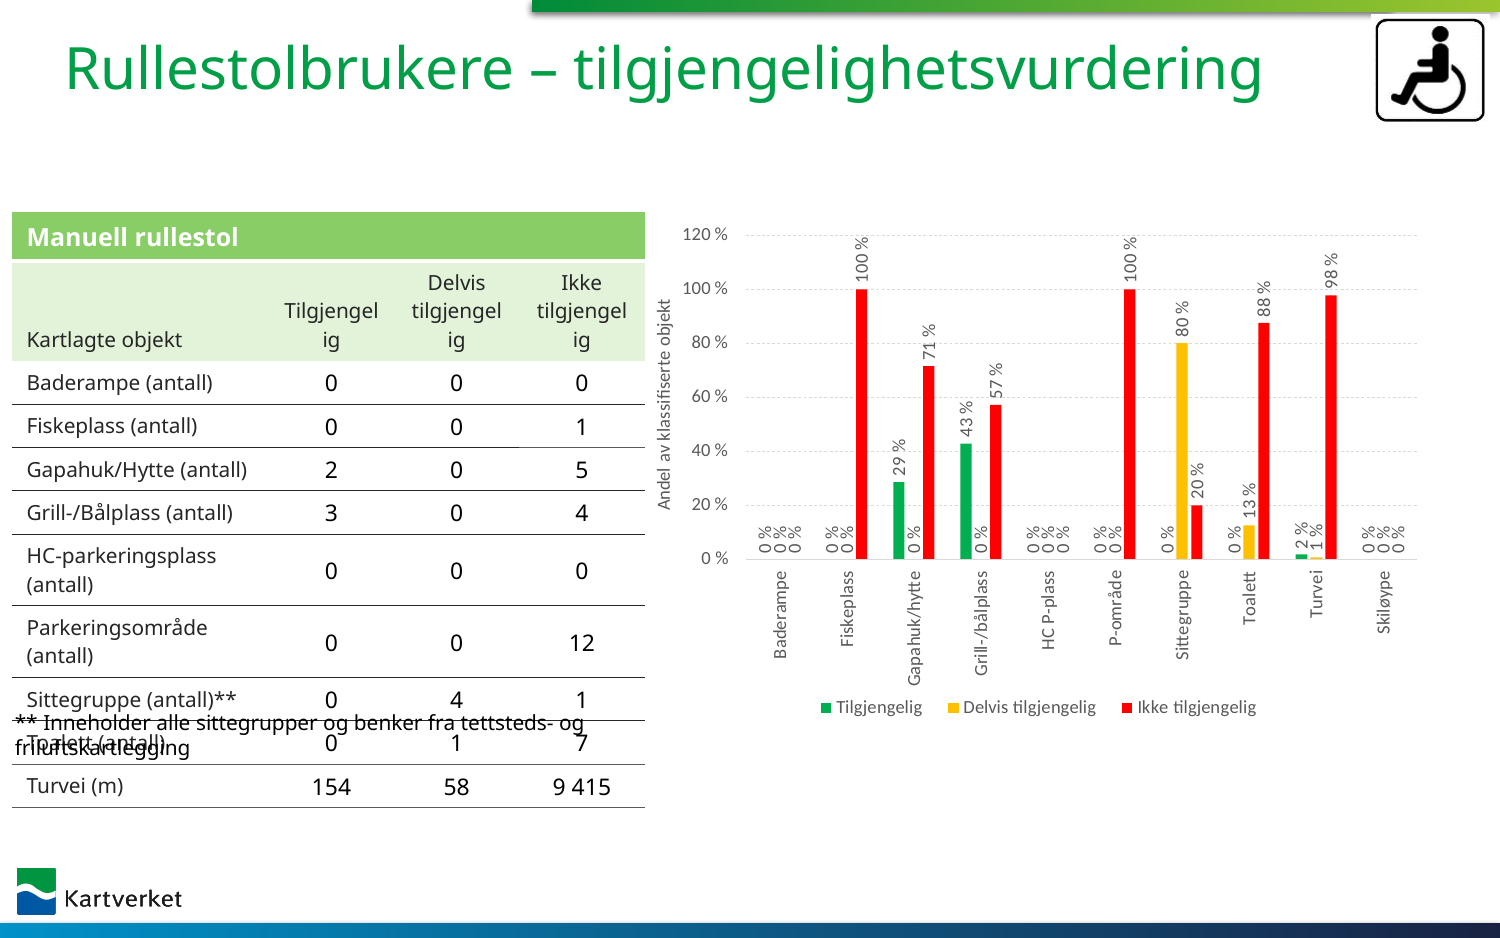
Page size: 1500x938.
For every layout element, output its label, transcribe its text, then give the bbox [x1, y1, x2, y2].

table_cell 12 [519, 606, 638, 677]
table_cell Kartlagte objekt [12, 263, 269, 361]
table_cell 0 [519, 361, 638, 404]
table_cell 0 [394, 361, 519, 404]
table_cell 0 [394, 448, 519, 490]
table_cell 0 [269, 535, 394, 605]
table_cell 0 [269, 678, 394, 702]
table_cell HC-parkeringsplass (antall) [12, 535, 269, 605]
table_cell 0 [394, 491, 519, 534]
table_cell Delvis tilgjengelig [394, 263, 519, 361]
table_cell 4 [394, 678, 519, 702]
table_header Manuell rullestol [12, 212, 645, 259]
text_box ** Inneholder alle sittegrupper og benker fra tettsteds- og friluftskartlegging [0, 702, 745, 768]
table_cell 0 [394, 405, 519, 447]
table_cell Parkeringsområde (antall) [12, 606, 269, 677]
table_cell 0 [269, 361, 394, 404]
table_cell 0 [394, 606, 519, 677]
table_cell Grill-/Bålplass (antall) [12, 491, 269, 534]
table_cell 0 [269, 405, 394, 447]
table_cell 4 [519, 491, 638, 534]
table_cell 2 [269, 448, 394, 490]
picture [1371, 13, 1491, 127]
table_cell 0 [269, 606, 394, 677]
table_cell Turvei (m) [12, 768, 269, 807]
table_cell Baderampe (antall) [12, 361, 269, 404]
table_cell 154 [269, 768, 394, 807]
table_cell Sittegruppe (antall)** [12, 678, 269, 702]
table_cell 9 415 [519, 768, 645, 807]
table_cell Ikke tilgjengelig [519, 263, 638, 361]
table_cell Gapahuk/Hytte (antall) [12, 448, 269, 490]
table_cell Tilgjengelig [269, 263, 394, 361]
table_cell 0 [519, 535, 638, 605]
picture [643, 218, 1427, 728]
table_cell 0 [394, 535, 519, 605]
table_cell 1 [519, 678, 638, 702]
text_box Rullestolbrukere – tilgjengelighetsvurdering [49, 12, 1372, 109]
table_cell 5 [519, 448, 638, 490]
table_cell 1 [519, 405, 638, 447]
table_cell 3 [269, 491, 394, 534]
table_cell 58 [394, 768, 519, 807]
table_cell Fiskeplass (antall) [12, 405, 269, 447]
